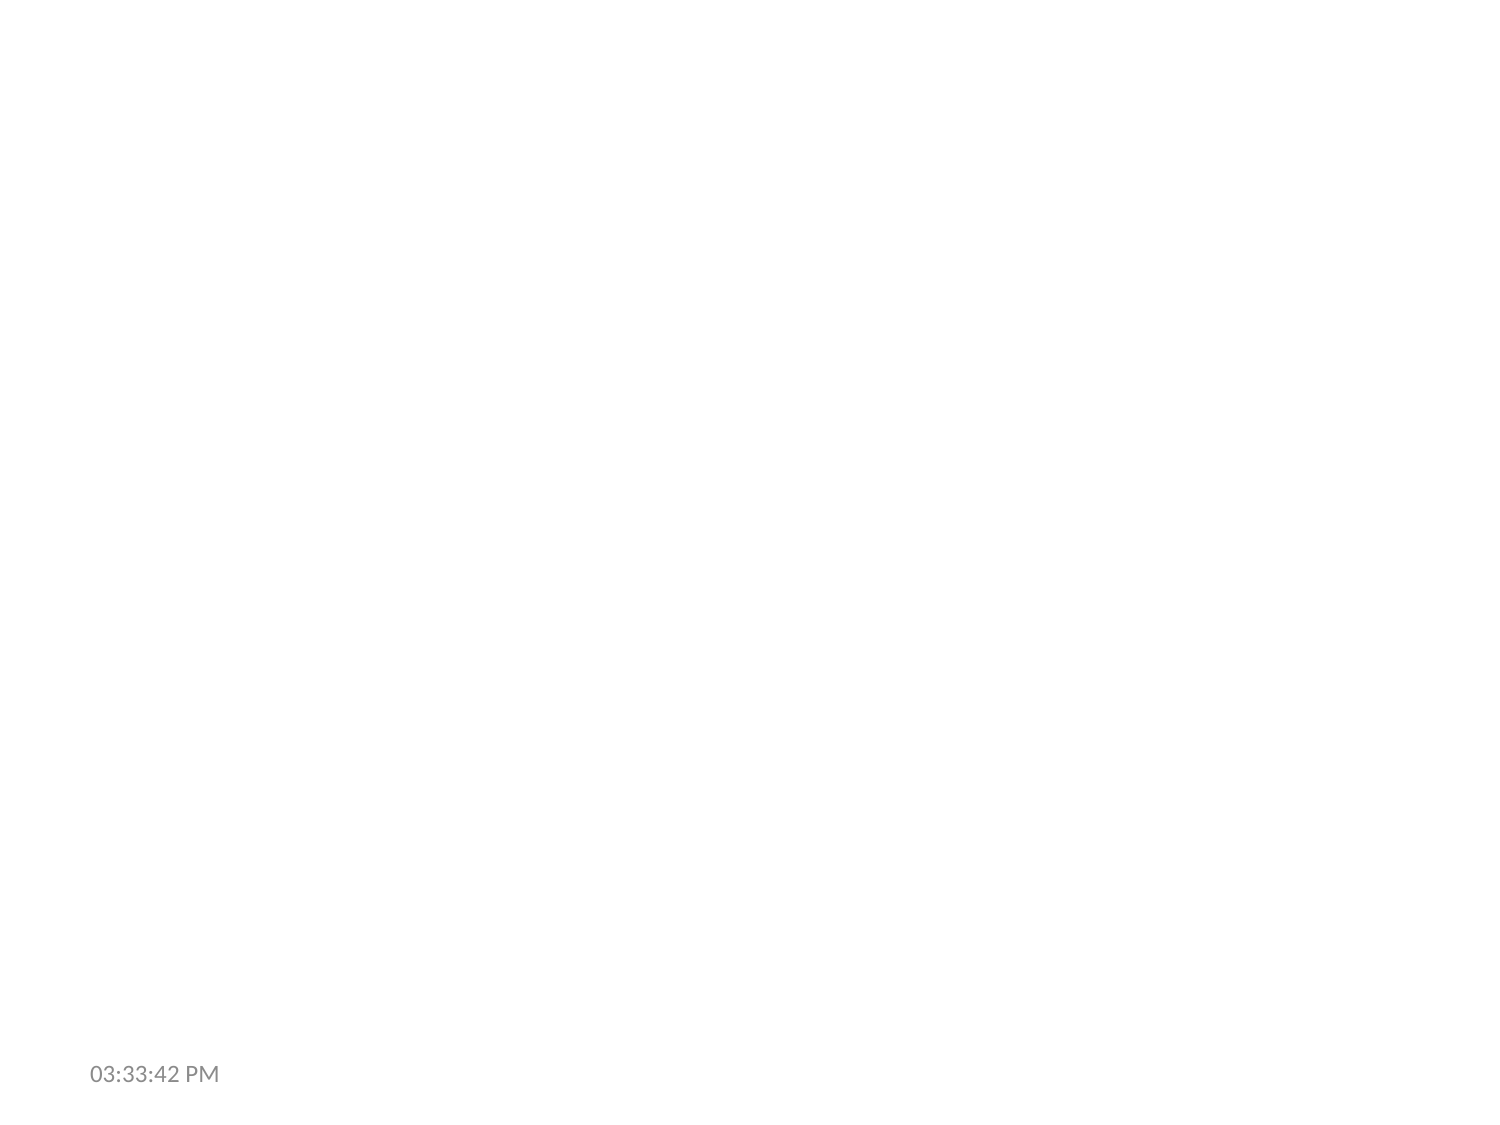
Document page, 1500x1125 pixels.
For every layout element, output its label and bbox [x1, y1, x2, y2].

slide_number [75, 1042, 425, 1103]
